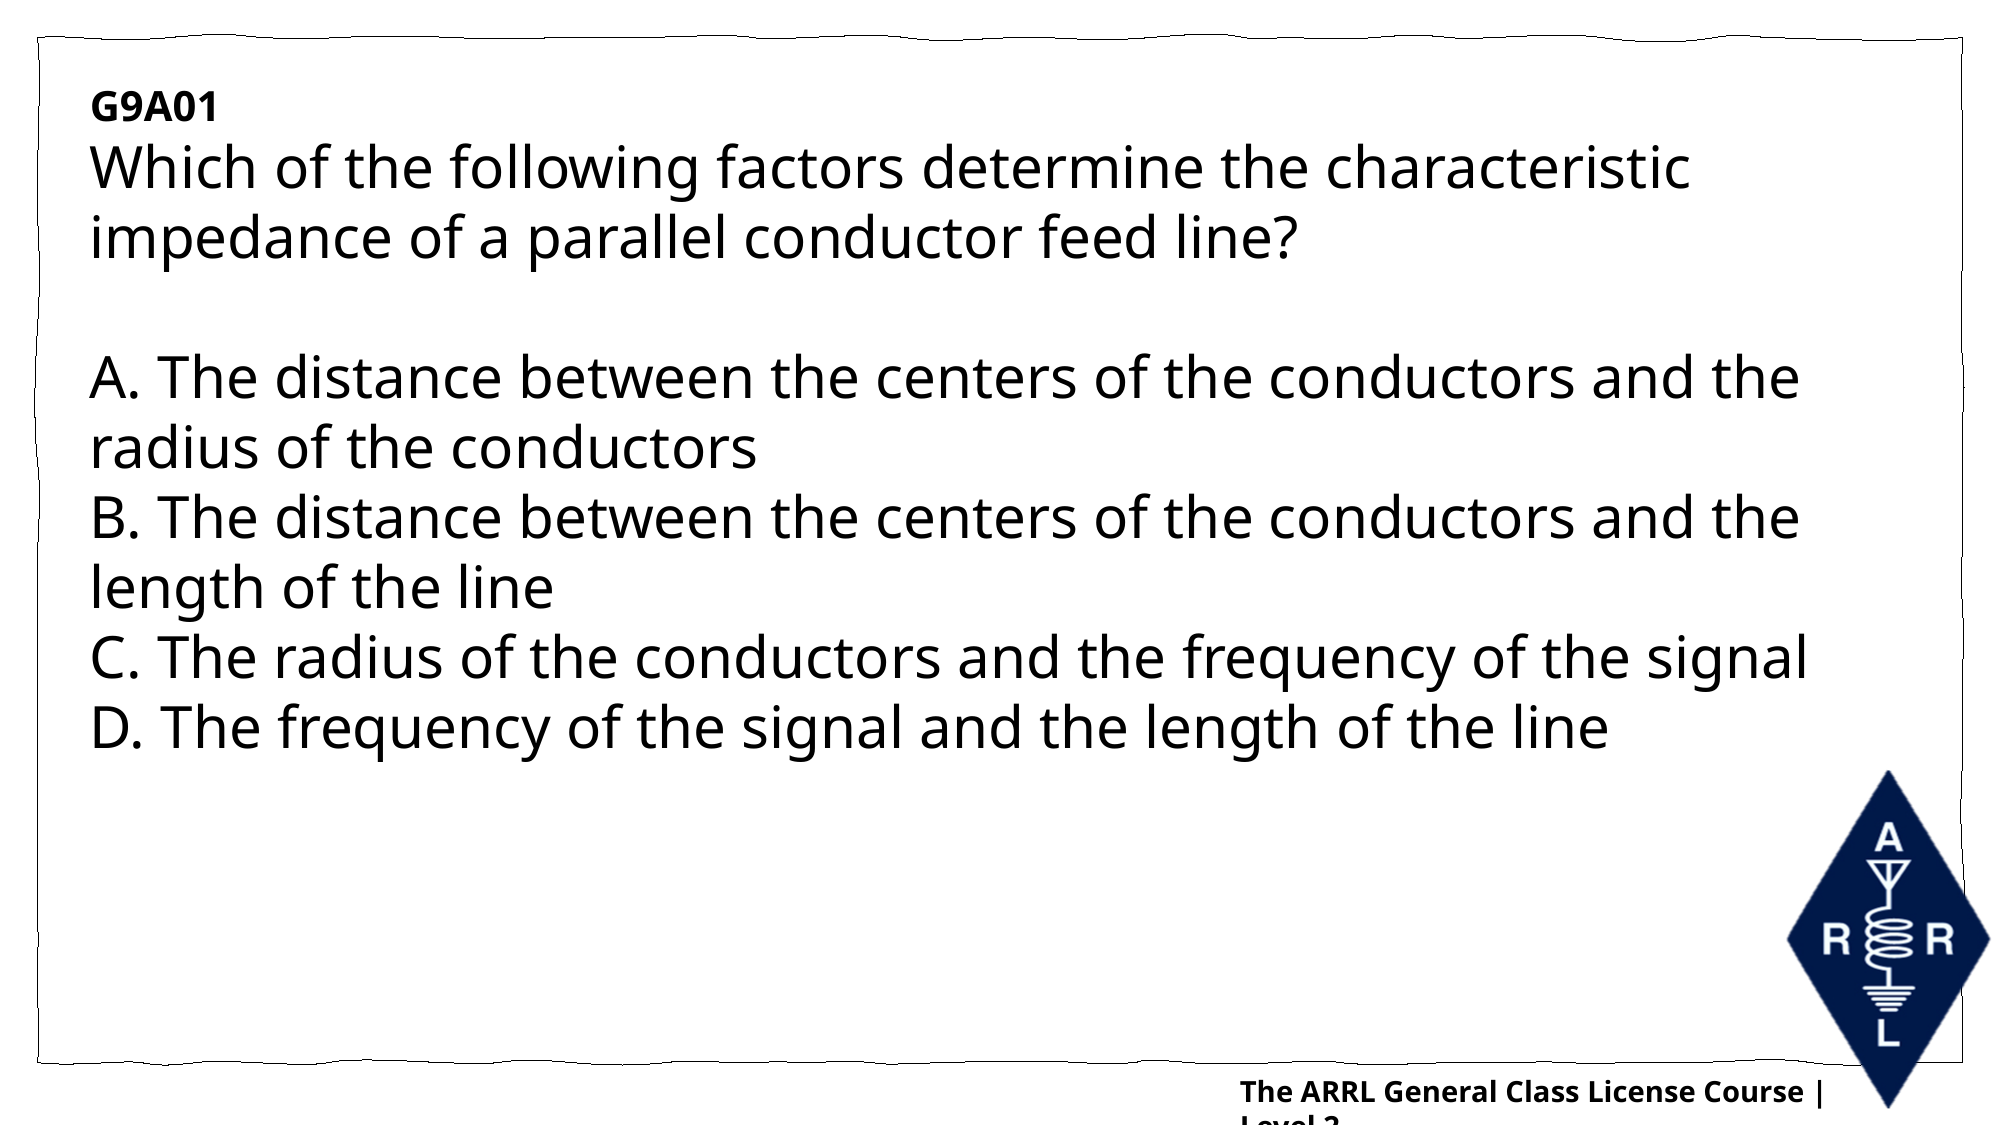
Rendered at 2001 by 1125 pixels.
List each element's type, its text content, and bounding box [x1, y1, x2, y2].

text_box G9A01 Which of the following factors determine the characteristic impedance of a parallel conductor feed line? A. The distance between the centers of the conductors and the radius of the conductors B. The distance between the centers of the conductors and the length of the line C. The radius of the conductors and the frequency of the signal D. The frequency of the signal and the length of the line [75, 72, 1850, 768]
picture [1773, 752, 1999, 1125]
